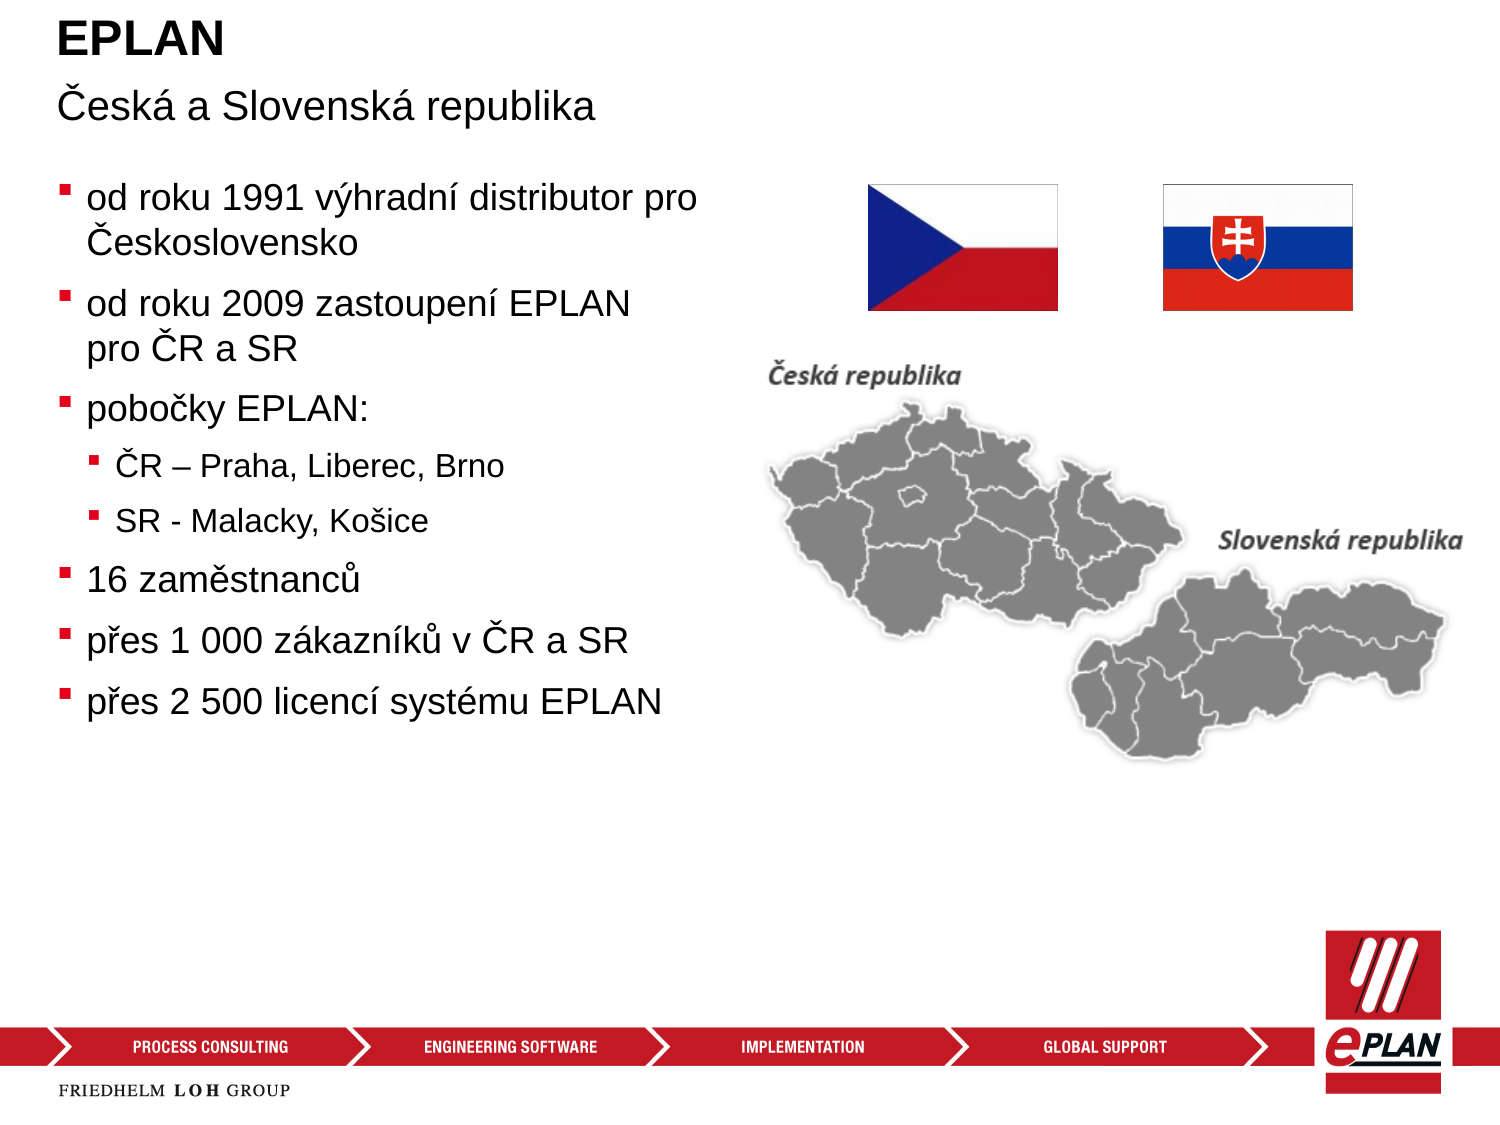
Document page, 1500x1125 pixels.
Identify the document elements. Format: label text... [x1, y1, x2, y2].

picture [0, 0, 1500, 1125]
title EPLAN [0, 0, 1442, 71]
list Česká a Slovenská republika [0, 72, 1442, 144]
list od roku 1991 výhradní distributor pro Československo od roku 2009 zastoupení EPLAN pro ČR a SR pobočky EPLAN: ČR – Praha, Liberec, Brno SR - Malacky, Košice 16 zaměstnanců přes 1 000 zákazníků v ČR a SR přes 2 500 licencí systému EPLAN [0, 172, 709, 882]
